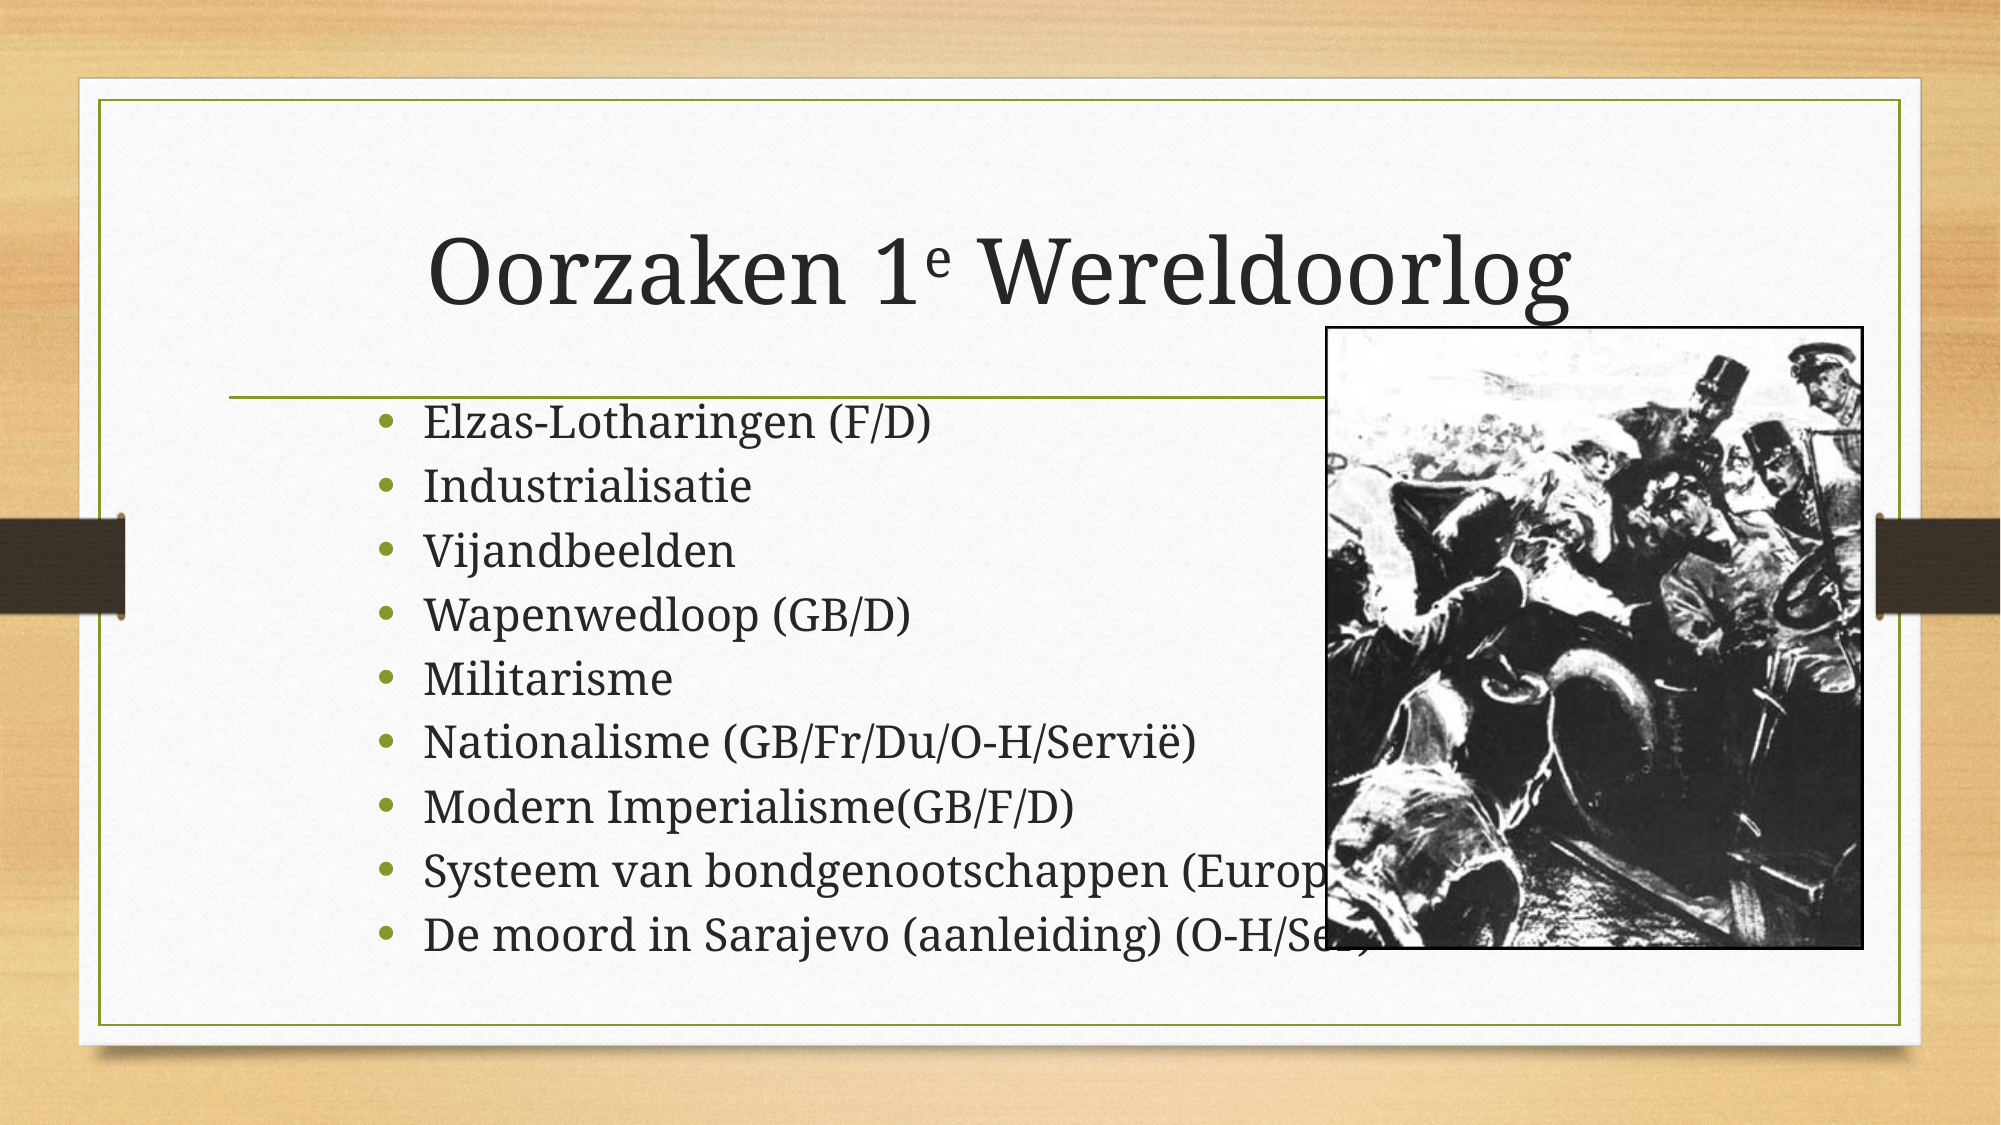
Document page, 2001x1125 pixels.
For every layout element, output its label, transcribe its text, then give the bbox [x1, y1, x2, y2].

list Elzas-Lotharingen (F/D) Industrialisatie Vijandbeelden Wapenwedloop (GB/D) Militarisme Nationalisme (GB/Fr/Du/O-H/Servië) Modern Imperialisme(GB/F/D) Systeem van bondgenootschappen (Europa) De moord in Sarajevo (aanleiding) (O-H/Ser) [362, 396, 1559, 974]
picture [0, 0, 2001, 1125]
title Oorzaken 1e Wereldoorlog [212, 161, 1788, 375]
